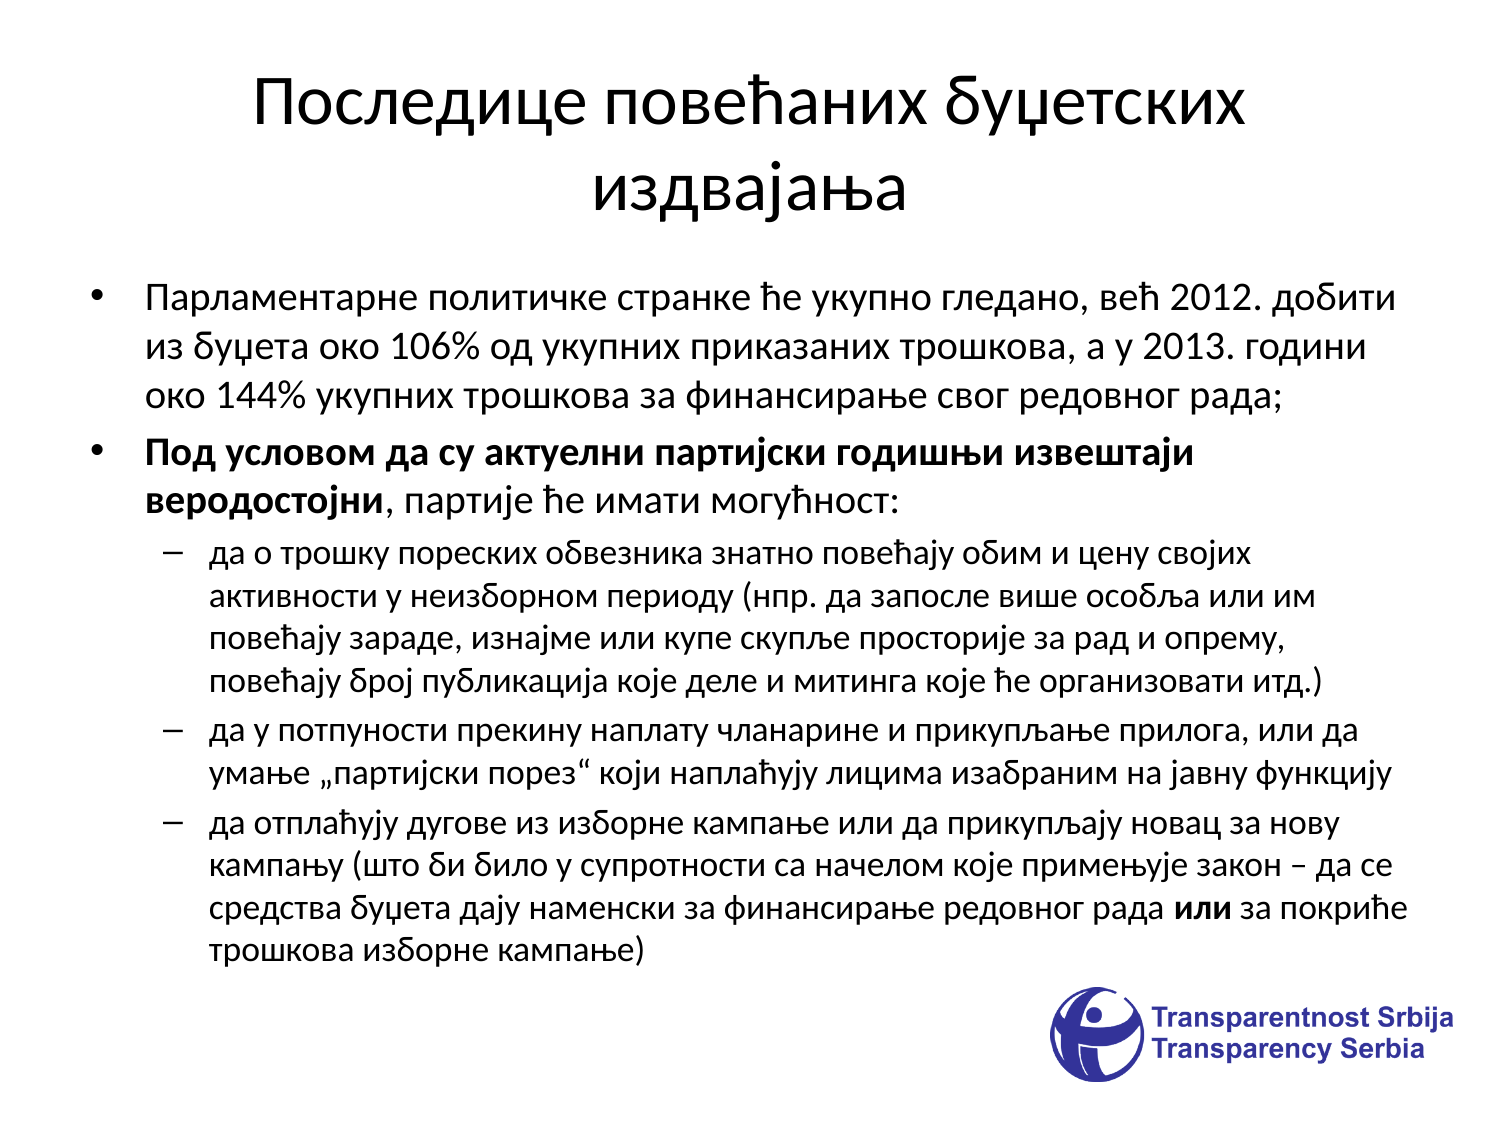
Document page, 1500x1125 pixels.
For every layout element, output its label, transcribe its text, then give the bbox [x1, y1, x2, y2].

list Парламентарне политичке странке ће укупно гледано, већ 2012. добити из буџета око 106% од укупних приказаних трошкова, а у 2013. години око 144% укупних трошкова за финансирање свог редовног рада; Под условом да су актуелни партијски годишњи извештаји веродостојни, партије ће имати могућност: да о трошку пореских обвезника знатно повећају обим и цену својих активности у неизборном периоду (нпр. да запосле више особља или им повећају зараде, изнајме или купе скупље просторије за рад и опрему, повећају број публикација које деле и митинга које ће организовати итд.) да у потпуности прекину наплату чланарине и прикупљање прилога, или да умање „партијски порез“ који наплаћују лицима изабраним на јавну функцију да отплаћују дугове из изборне кампање или да прикупљају новац за нову кампању (што би било у супротности са начелом које примењује закон – да се средства буџета дају наменски за финансирање редовног рада или за покриће трошкова изборне кампање) [75, 262, 1425, 1005]
title Последице повећаних буџетских издвајања [75, 45, 1425, 233]
picture [1050, 987, 1453, 1082]
